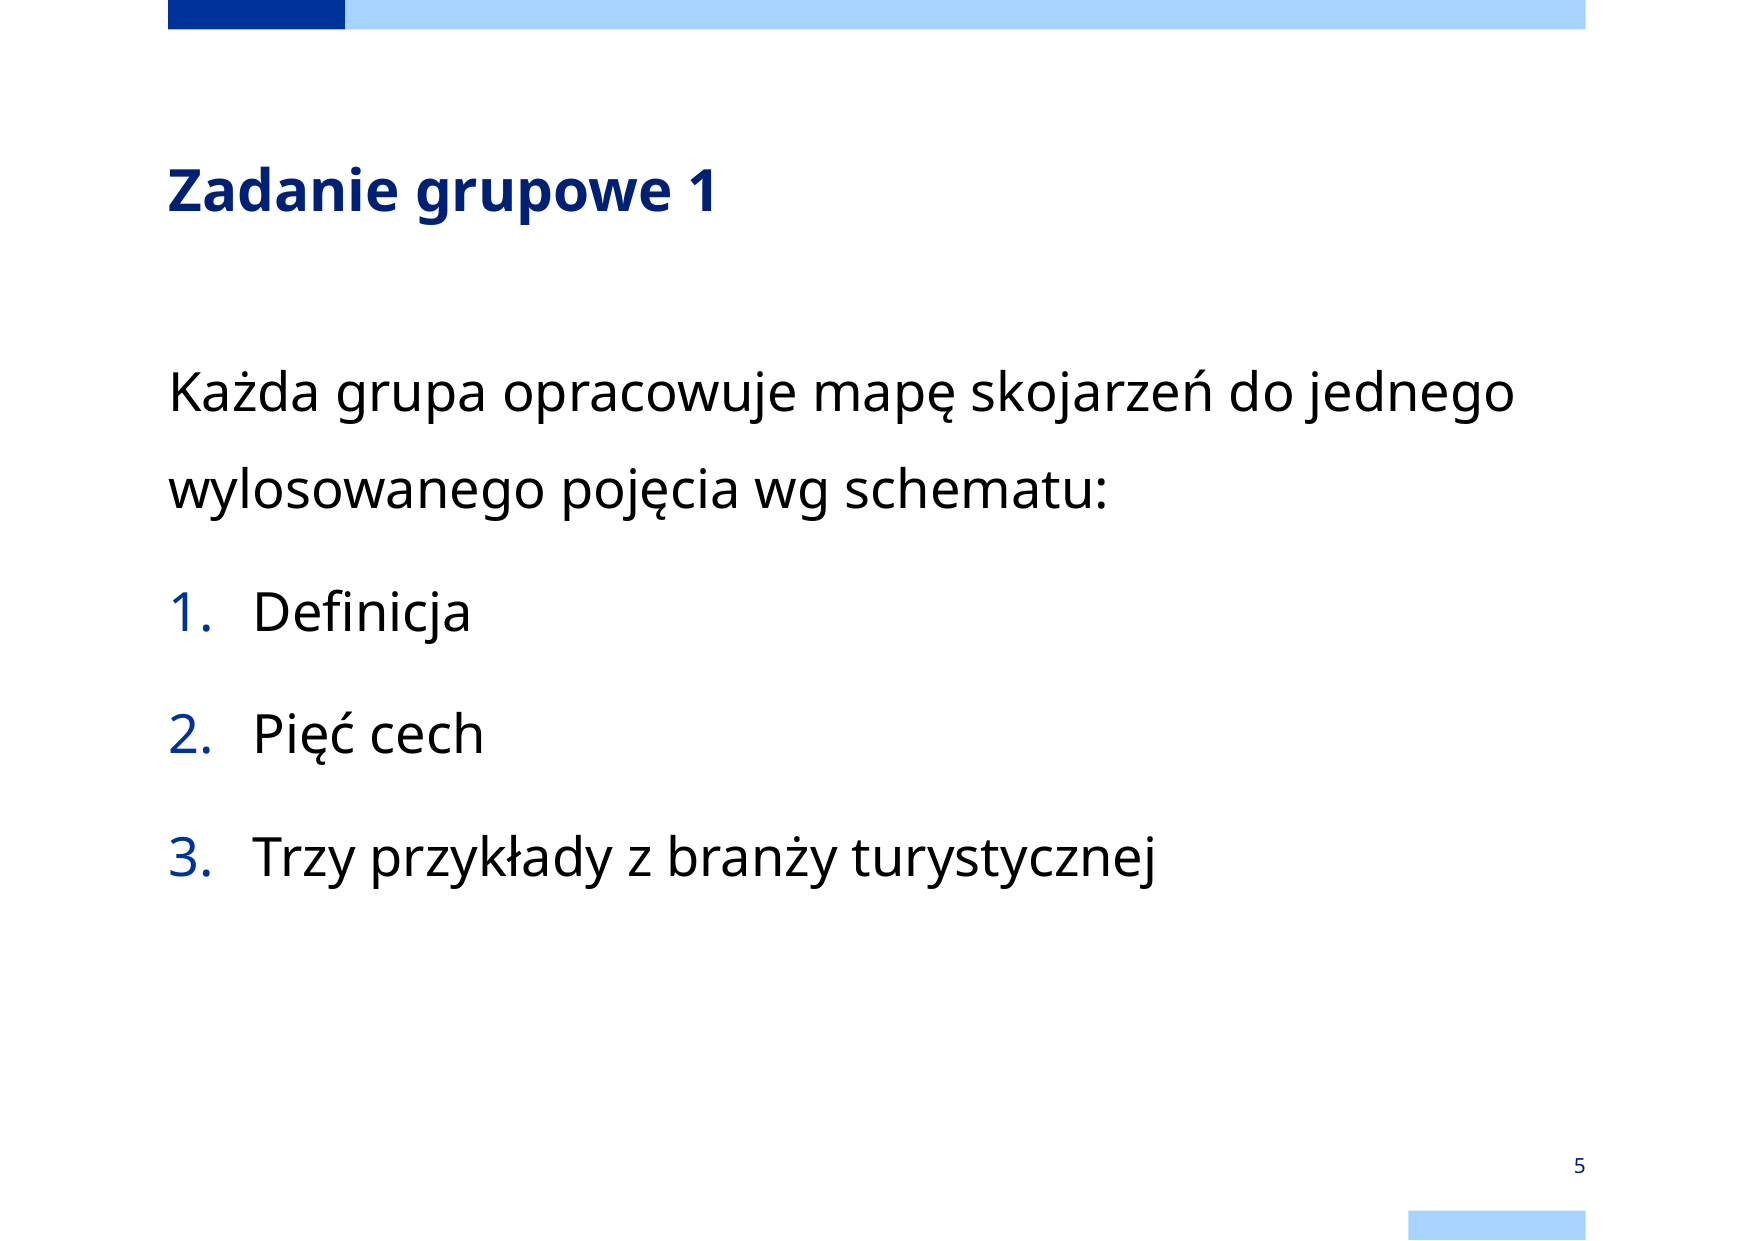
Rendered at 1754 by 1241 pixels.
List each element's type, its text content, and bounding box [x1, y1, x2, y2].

slide_number 5 [1408, 1151, 1586, 1182]
title Zadanie grupowe 1 [168, 147, 1586, 324]
list Każda grupa opracowuje mapę skojarzeń do jednego wylosowanego pojęcia wg schematu: Definicja Pięć cech Trzy przykłady z branży turystycznej [168, 324, 1586, 1093]
